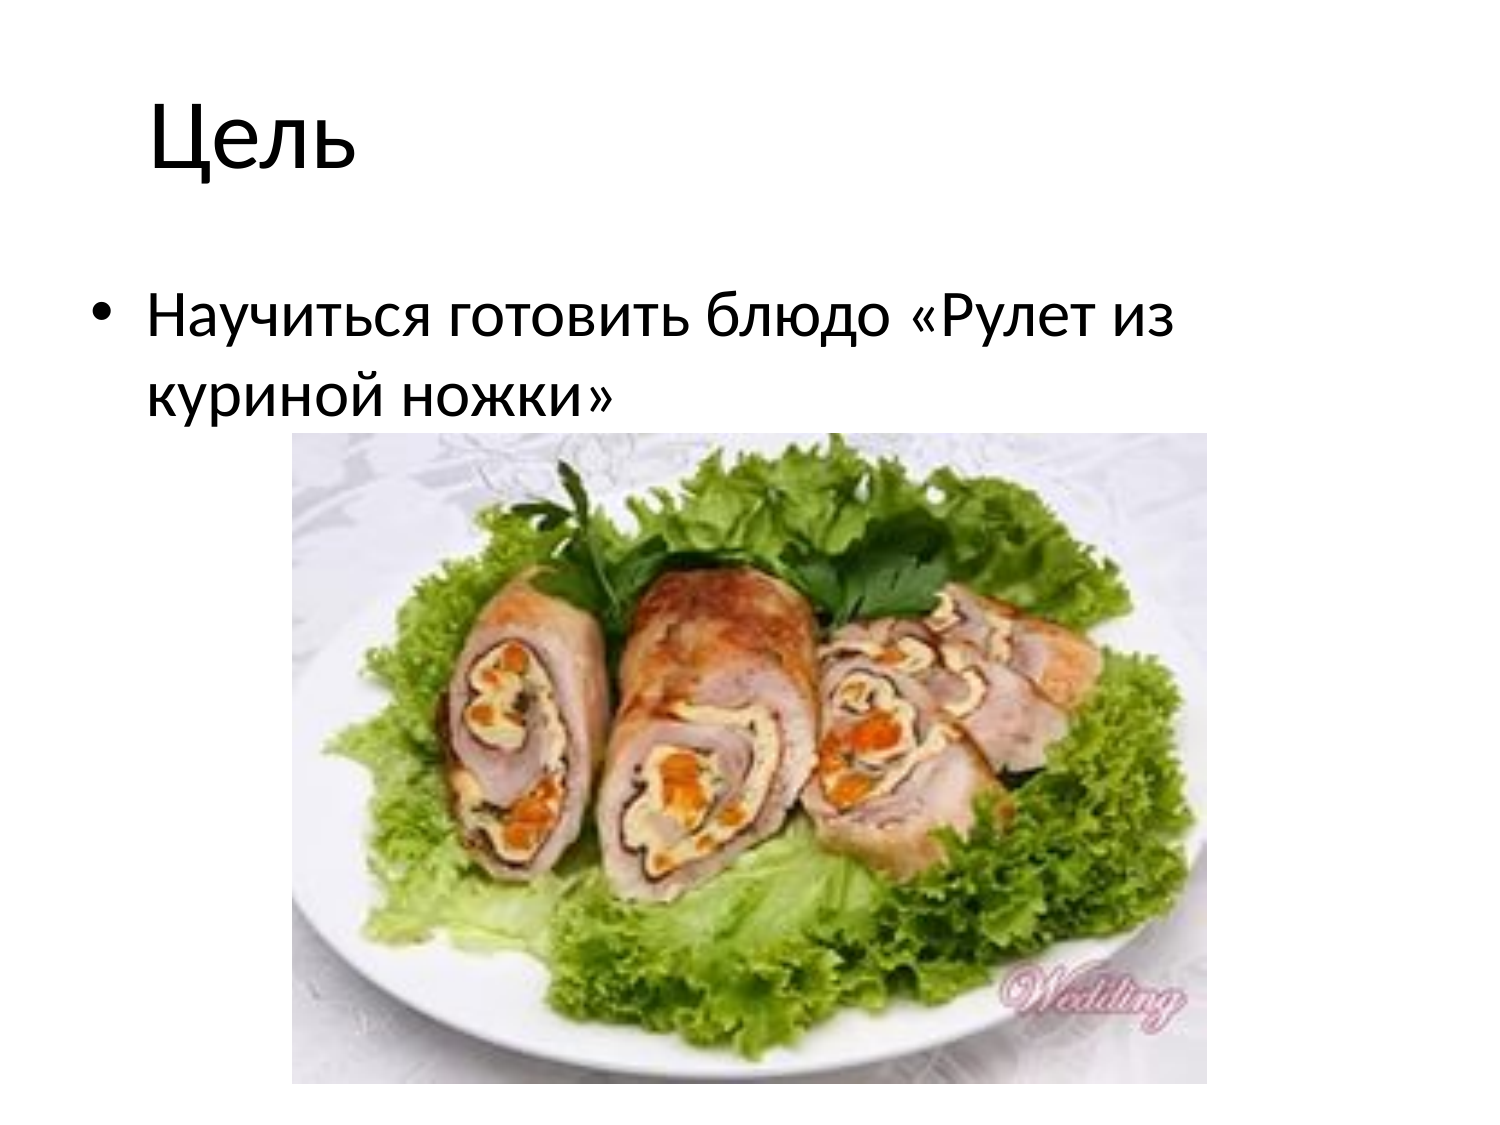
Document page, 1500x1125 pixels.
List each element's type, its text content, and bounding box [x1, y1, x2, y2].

list Научиться готовить блюдо «Рулет из куриной ножки» [74, 262, 1426, 1006]
picture [292, 433, 1208, 1085]
title Цель [0, 34, 929, 223]
